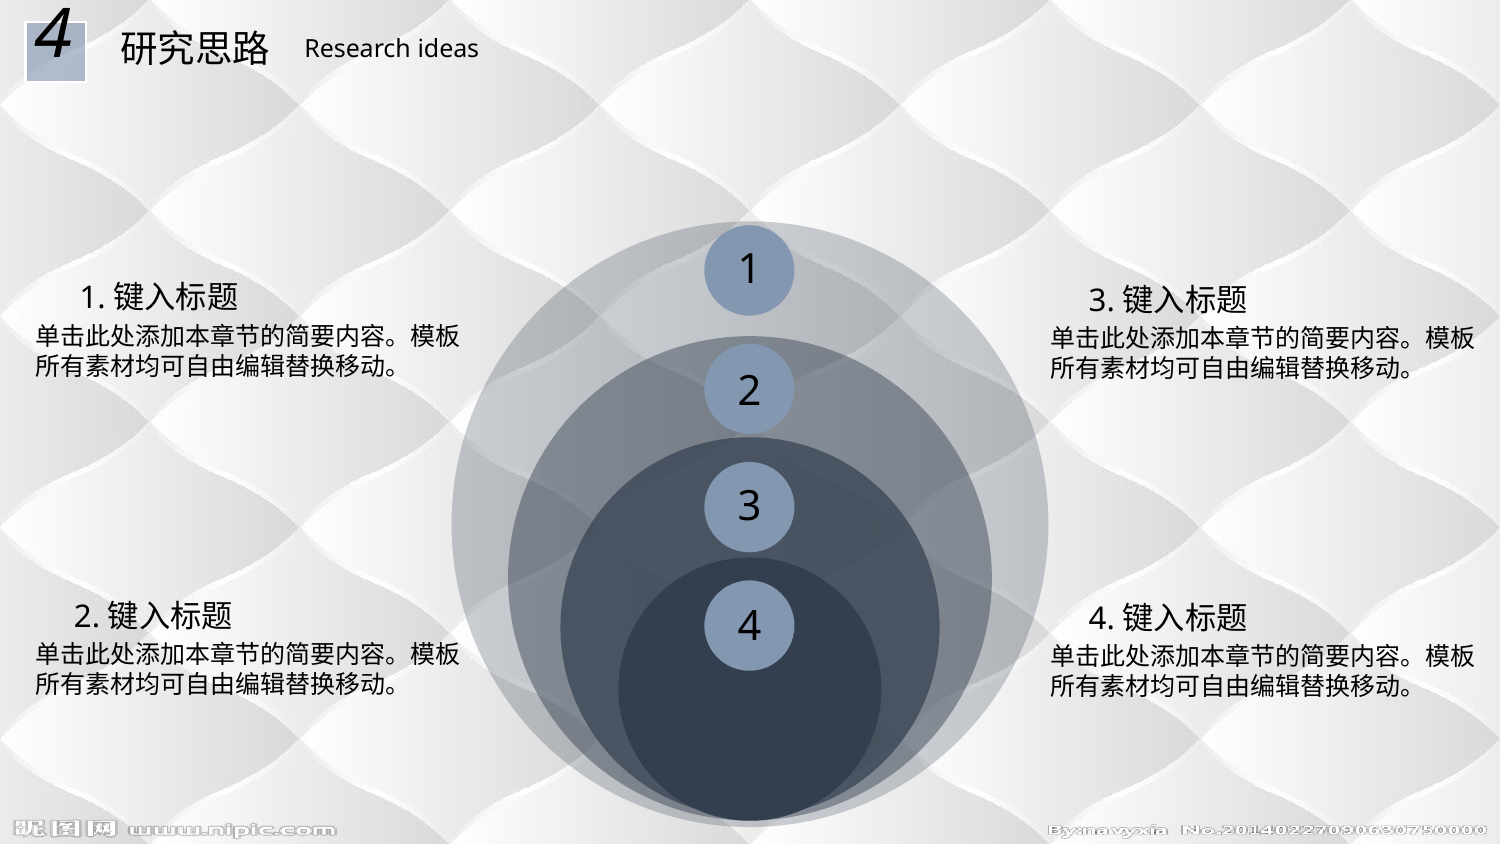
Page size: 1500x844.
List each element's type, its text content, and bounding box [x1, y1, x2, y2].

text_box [704, 220, 795, 316]
picture [0, 0, 1500, 844]
text_box 研究思路 [126, 17, 354, 77]
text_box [704, 578, 795, 675]
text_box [704, 343, 795, 440]
text_box [617, 556, 883, 822]
text_box [24, 79, 87, 83]
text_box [1035, 272, 1500, 393]
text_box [21, 588, 500, 709]
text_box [704, 457, 795, 555]
text_box [559, 440, 941, 809]
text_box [21, 270, 500, 391]
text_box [1035, 590, 1500, 711]
text_box Research ideas [289, 24, 645, 70]
text_box [450, 223, 1050, 829]
text_box 4 [19, 0, 126, 79]
text_box [507, 335, 993, 821]
